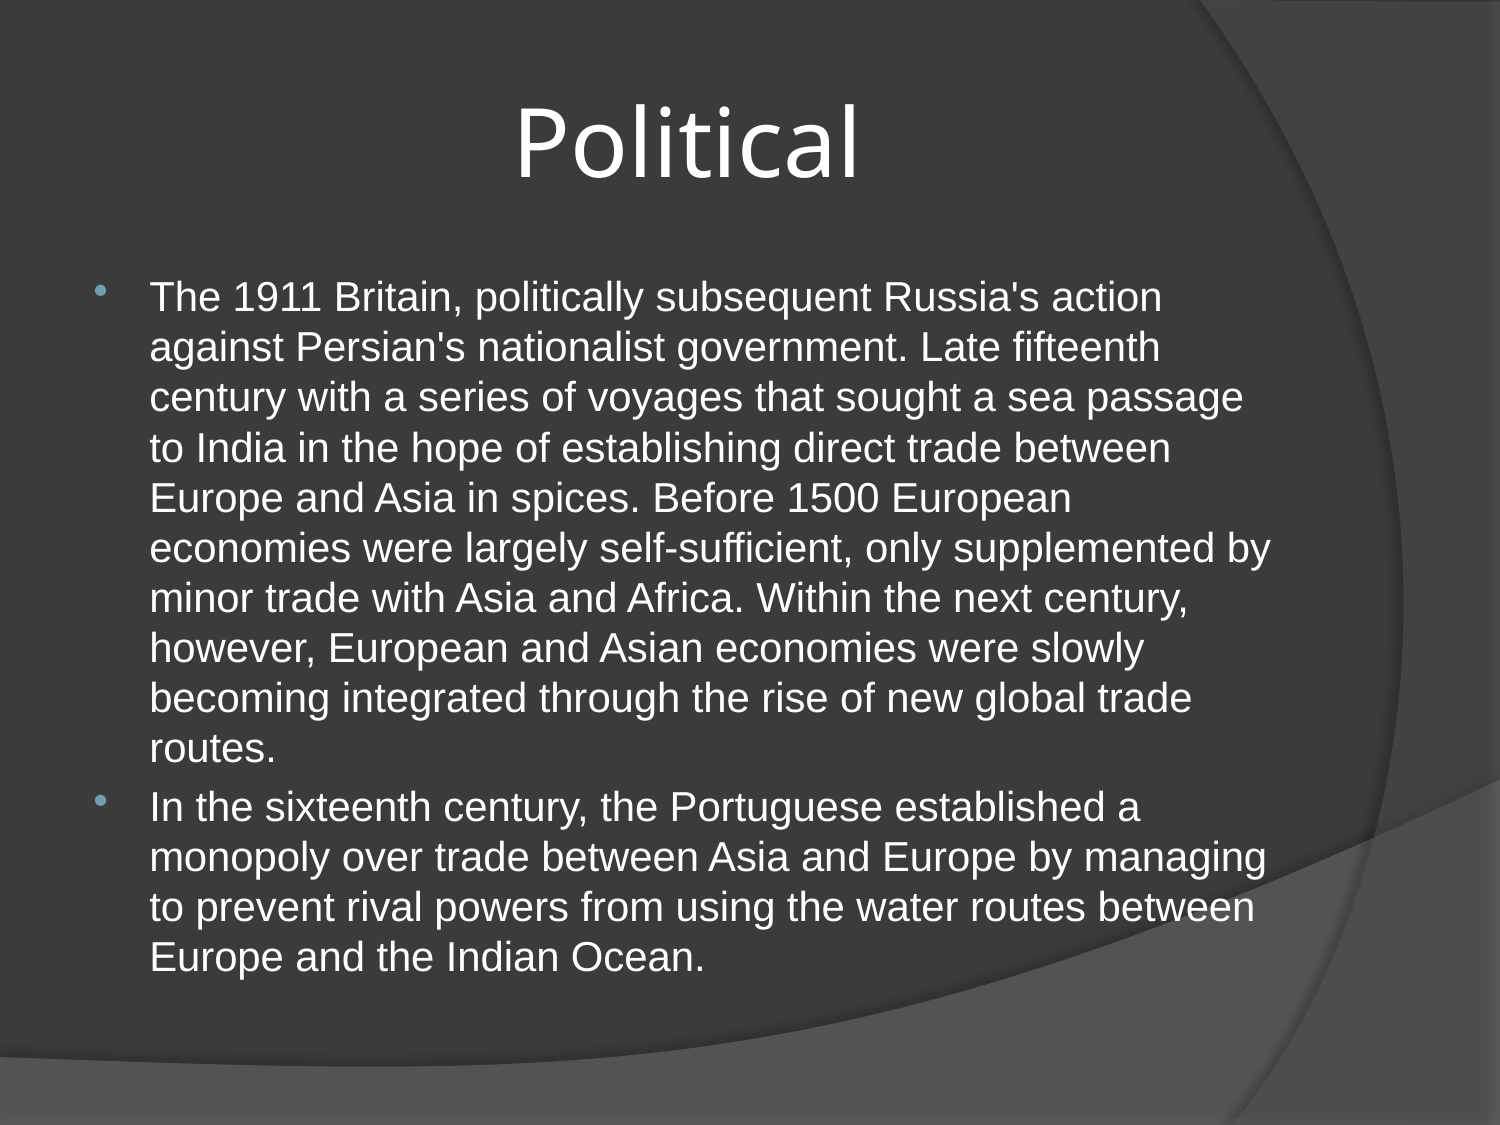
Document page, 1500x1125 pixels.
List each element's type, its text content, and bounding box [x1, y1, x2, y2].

title Political [75, 45, 1300, 233]
list The 1911 Britain, politically subsequent Russia's action against Persian's nationalist government. Late fifteenth century with a series of voyages that sought a sea passage to India in the hope of establishing direct trade between Europe and Asia in spices. Before 1500 European economies were largely self-sufficient, only supplemented by minor trade with Asia and Africa. Within the next century, however, European and Asian economies were slowly becoming integrated through the rise of new global trade routes. In the sixteenth century, the Portuguese established a monopoly over trade between Asia and Europe by managing to prevent rival powers from using the water routes between Europe and the Indian Ocean. [75, 262, 1300, 1005]
